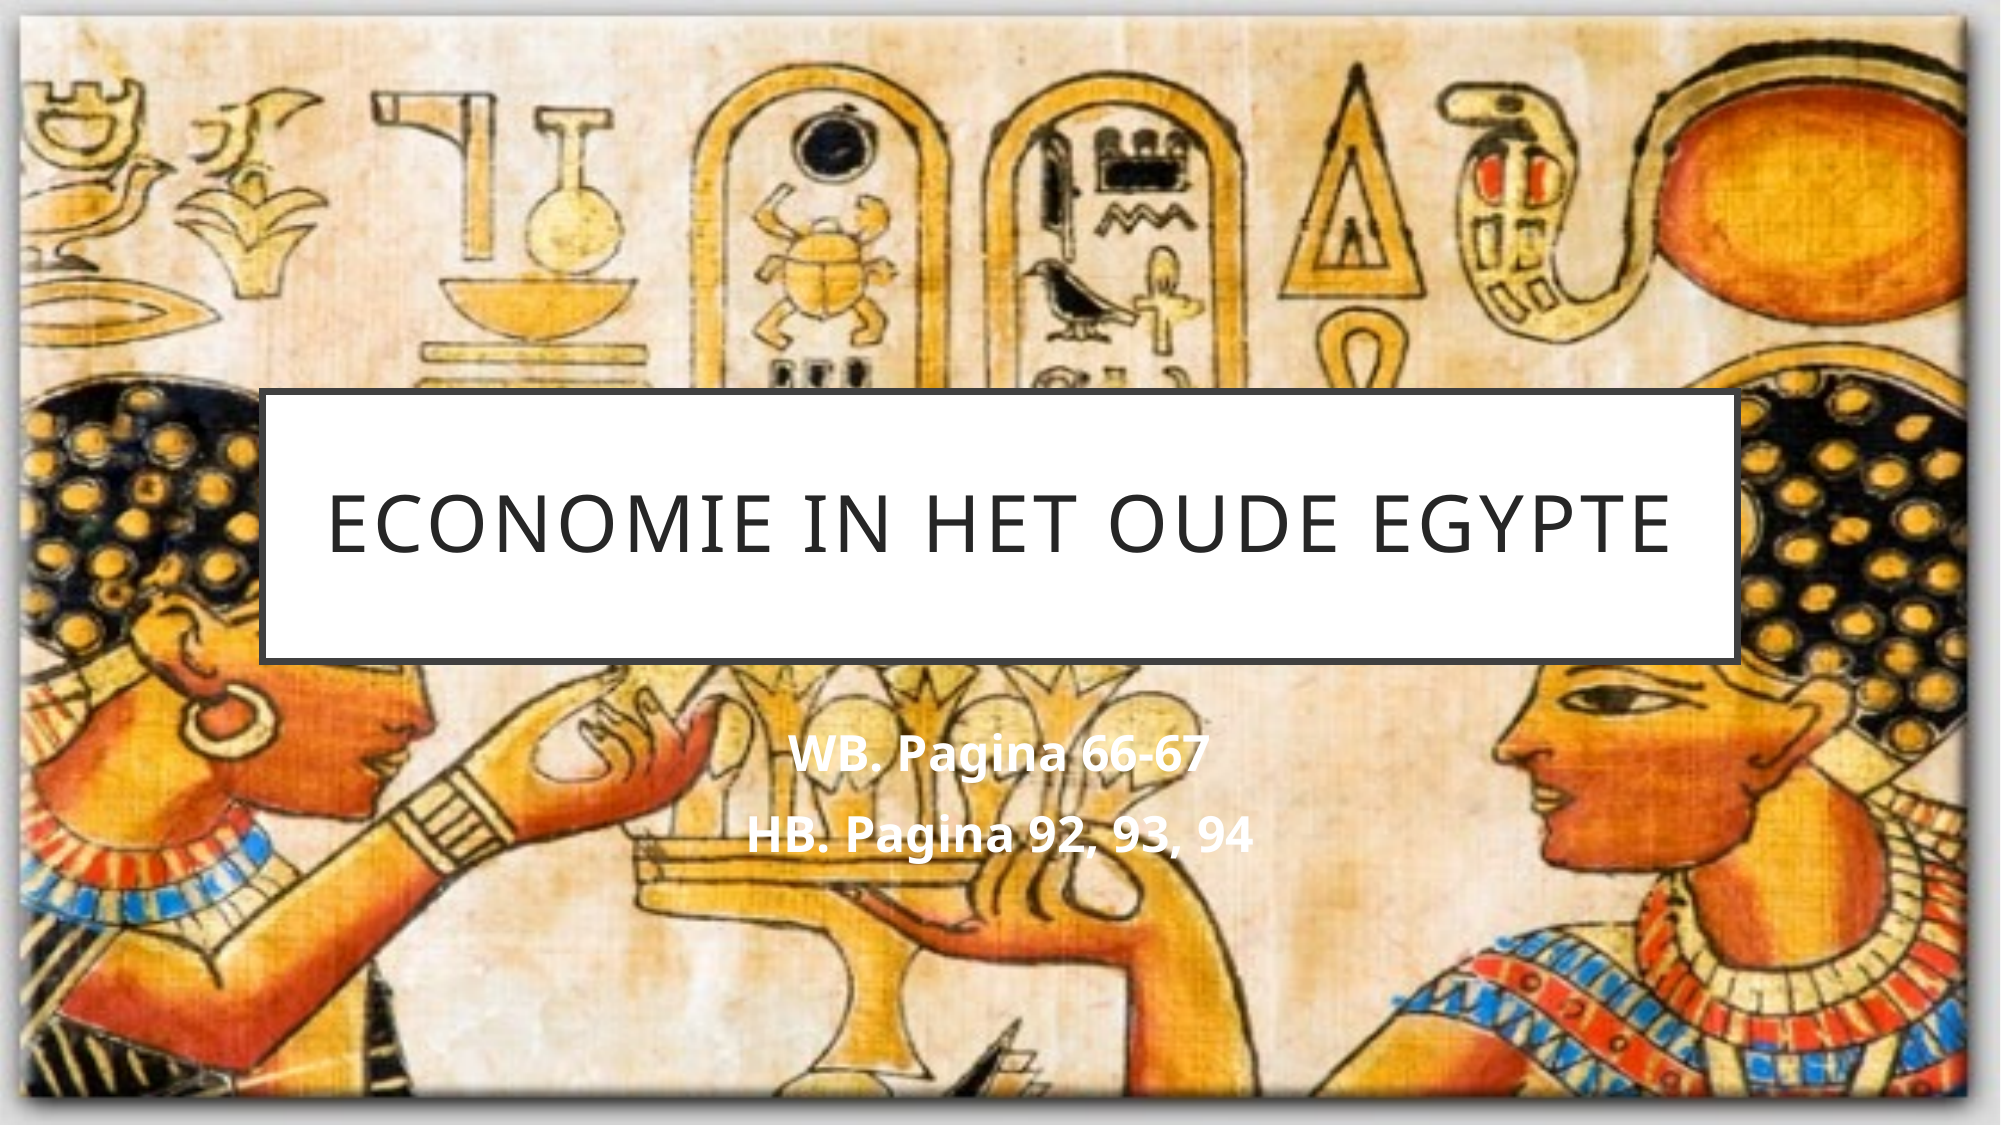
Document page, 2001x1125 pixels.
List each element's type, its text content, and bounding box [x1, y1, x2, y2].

picture [0, 0, 2001, 1125]
title Economie in het oude egypte [259, 388, 1741, 665]
subtitle WB. Pagina 66-67 HB. Pagina 92, 93, 94 [442, 713, 1558, 918]
